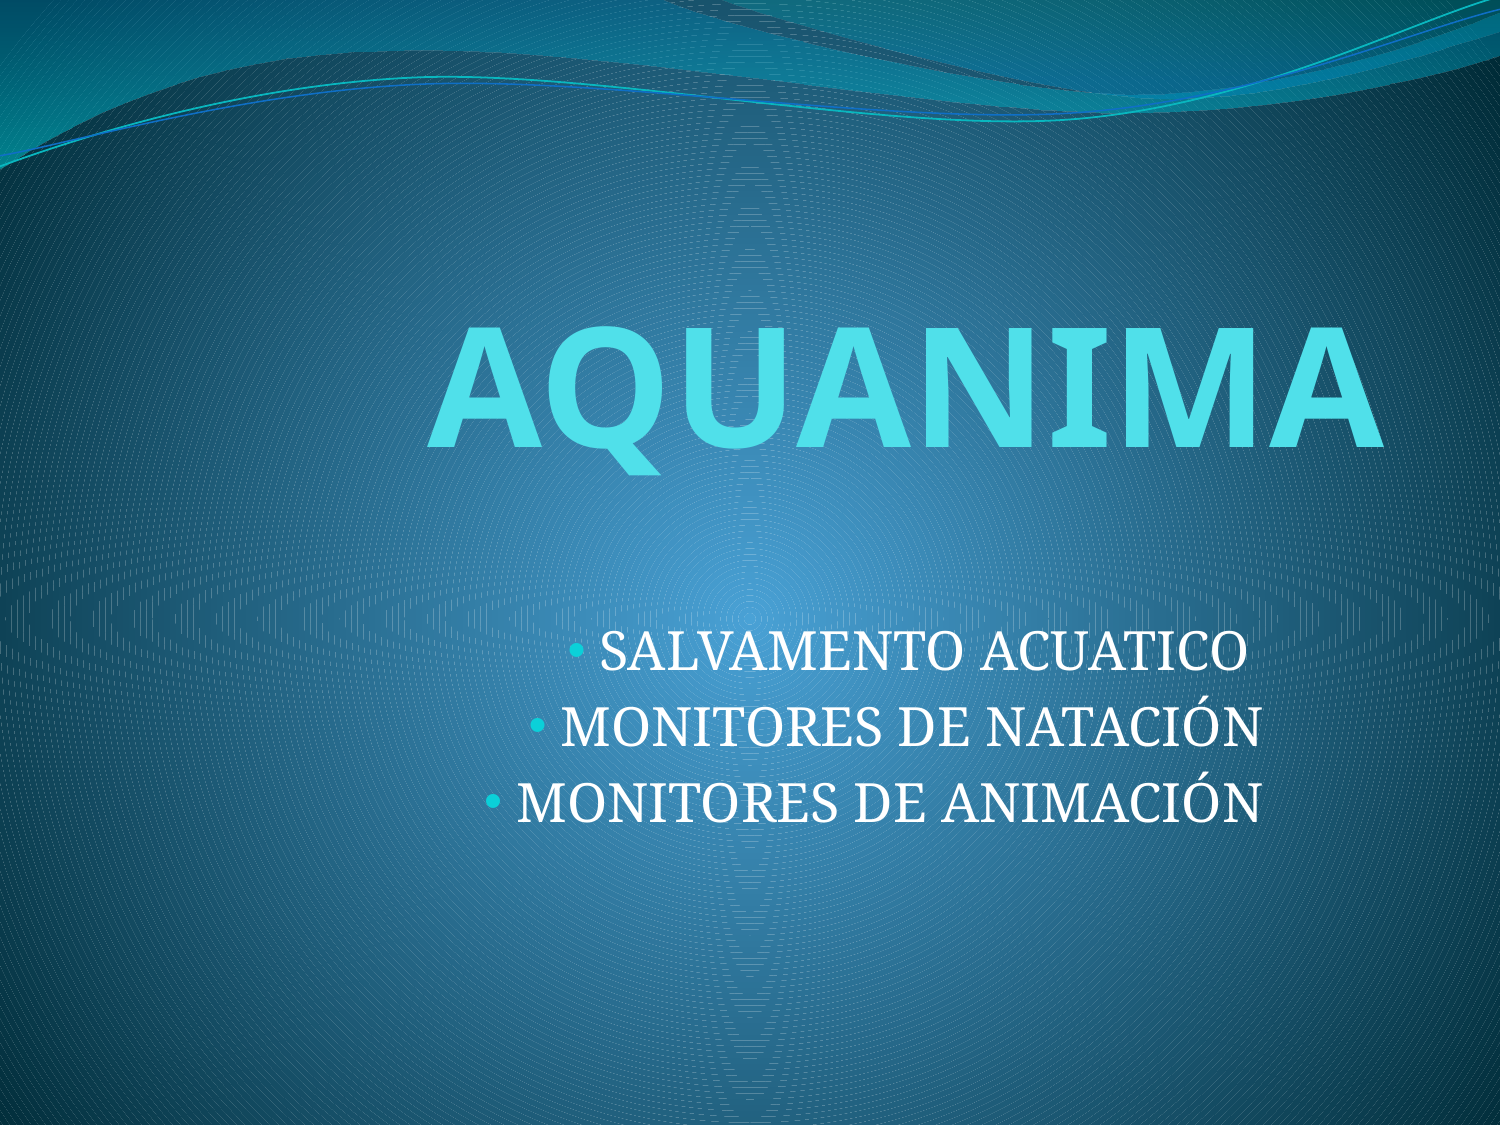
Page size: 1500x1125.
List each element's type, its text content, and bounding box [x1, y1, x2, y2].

subtitle SALVAMENTO ACUATICO MONITORES DE NATACIÓN MONITORES DE ANIMACIÓN [225, 609, 1275, 1055]
title AQUANIMA [112, 58, 1388, 481]
